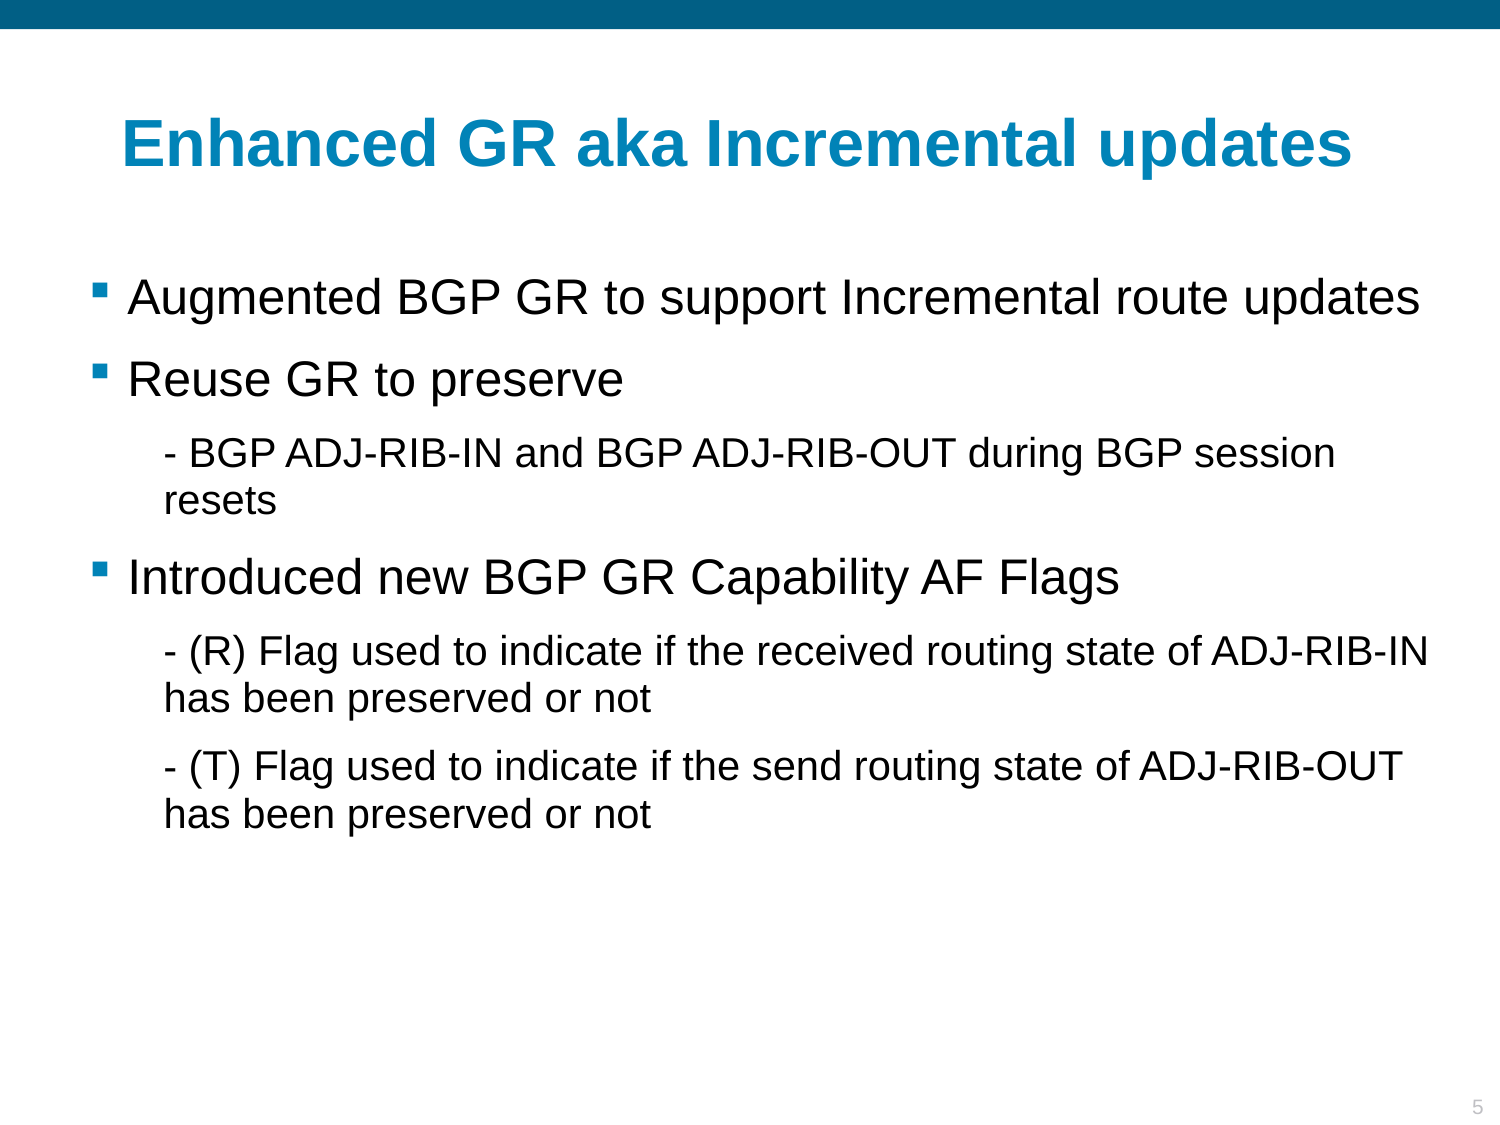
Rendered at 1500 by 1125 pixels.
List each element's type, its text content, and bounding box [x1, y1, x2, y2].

title Enhanced GR aka Incremental updates [107, 49, 1444, 188]
list Augmented BGP GR to support Incremental route updates Reuse GR to preserve BGP ADJ-RIB-IN and BGP ADJ-RIB-OUT during BGP session resets Introduced new BGP GR Capability AF Flags (R) Flag used to indicate if the received routing state of ADJ-RIB-IN has been preserved or not (T) Flag used to indicate if the send routing state of ADJ-RIB-OUT has been preserved or not [74, 262, 1451, 1006]
